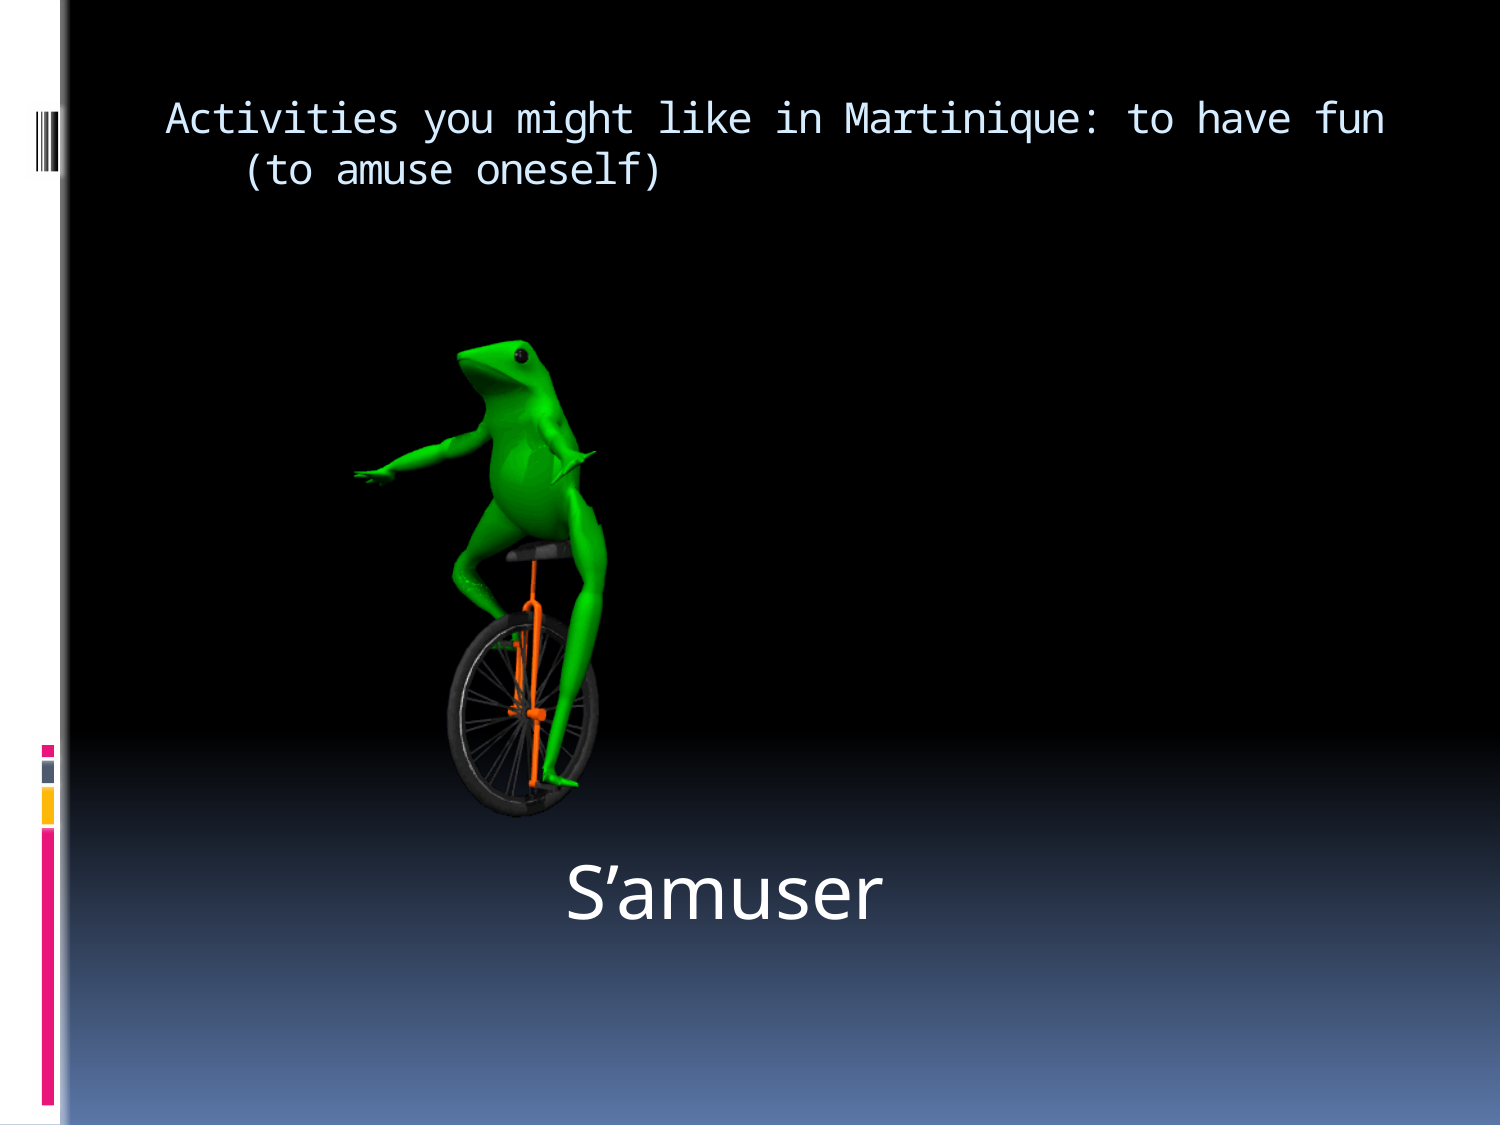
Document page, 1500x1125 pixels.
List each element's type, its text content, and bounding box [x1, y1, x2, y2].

title Activities you might like in Martinique: to have fun (to amuse oneself) [150, 83, 1425, 234]
picture [287, 324, 688, 825]
text_box S’amuser [75, 837, 1375, 943]
